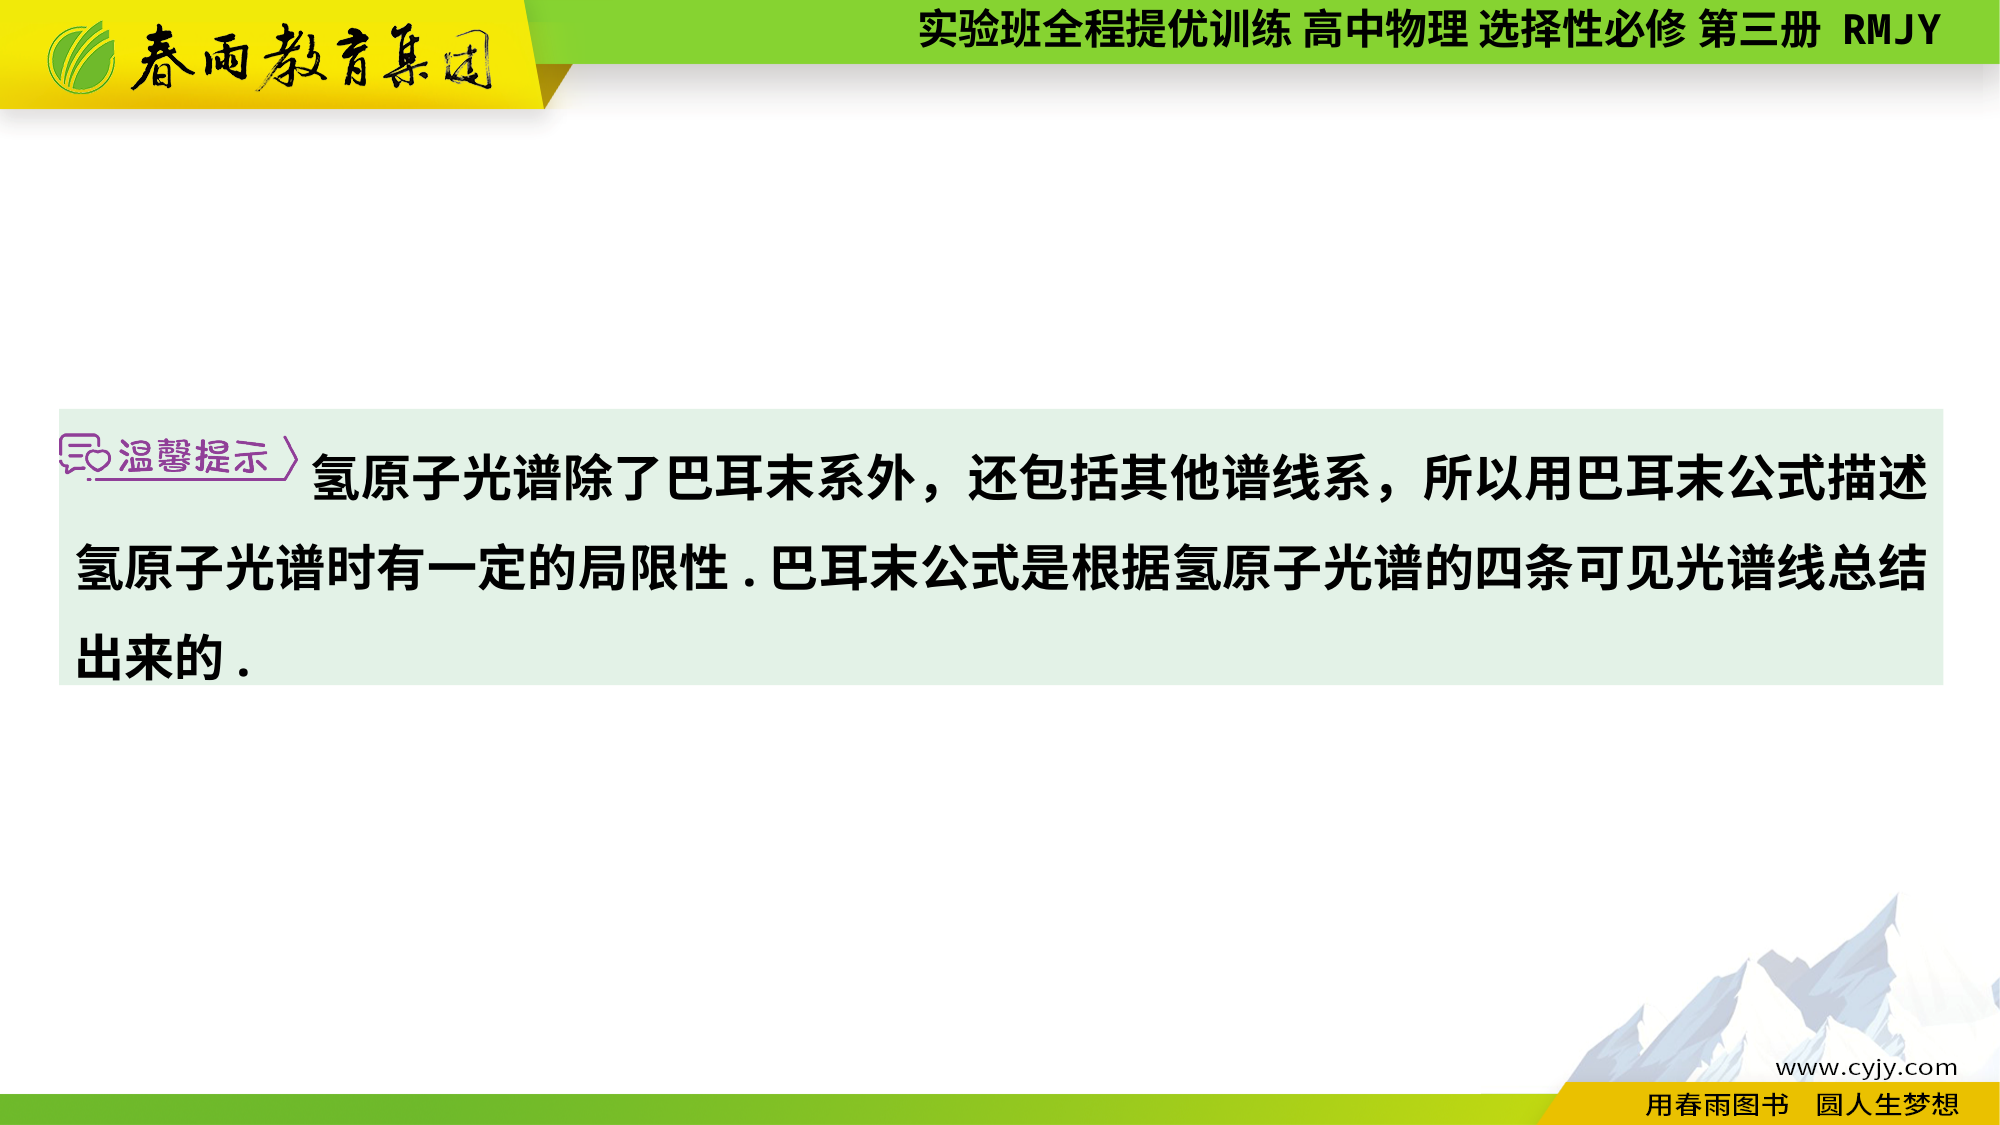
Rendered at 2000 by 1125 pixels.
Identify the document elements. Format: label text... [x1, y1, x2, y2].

picture [0, 0, 2000, 1125]
list 氢原子光谱除了巴耳末系外，还包括其他谱线系，所以用巴耳末公式描述氢原子光谱时有一定的局限性.巴耳末公式是根据氢原子光谱的四条可见光谱线总结出来的. [59, 408, 1944, 686]
